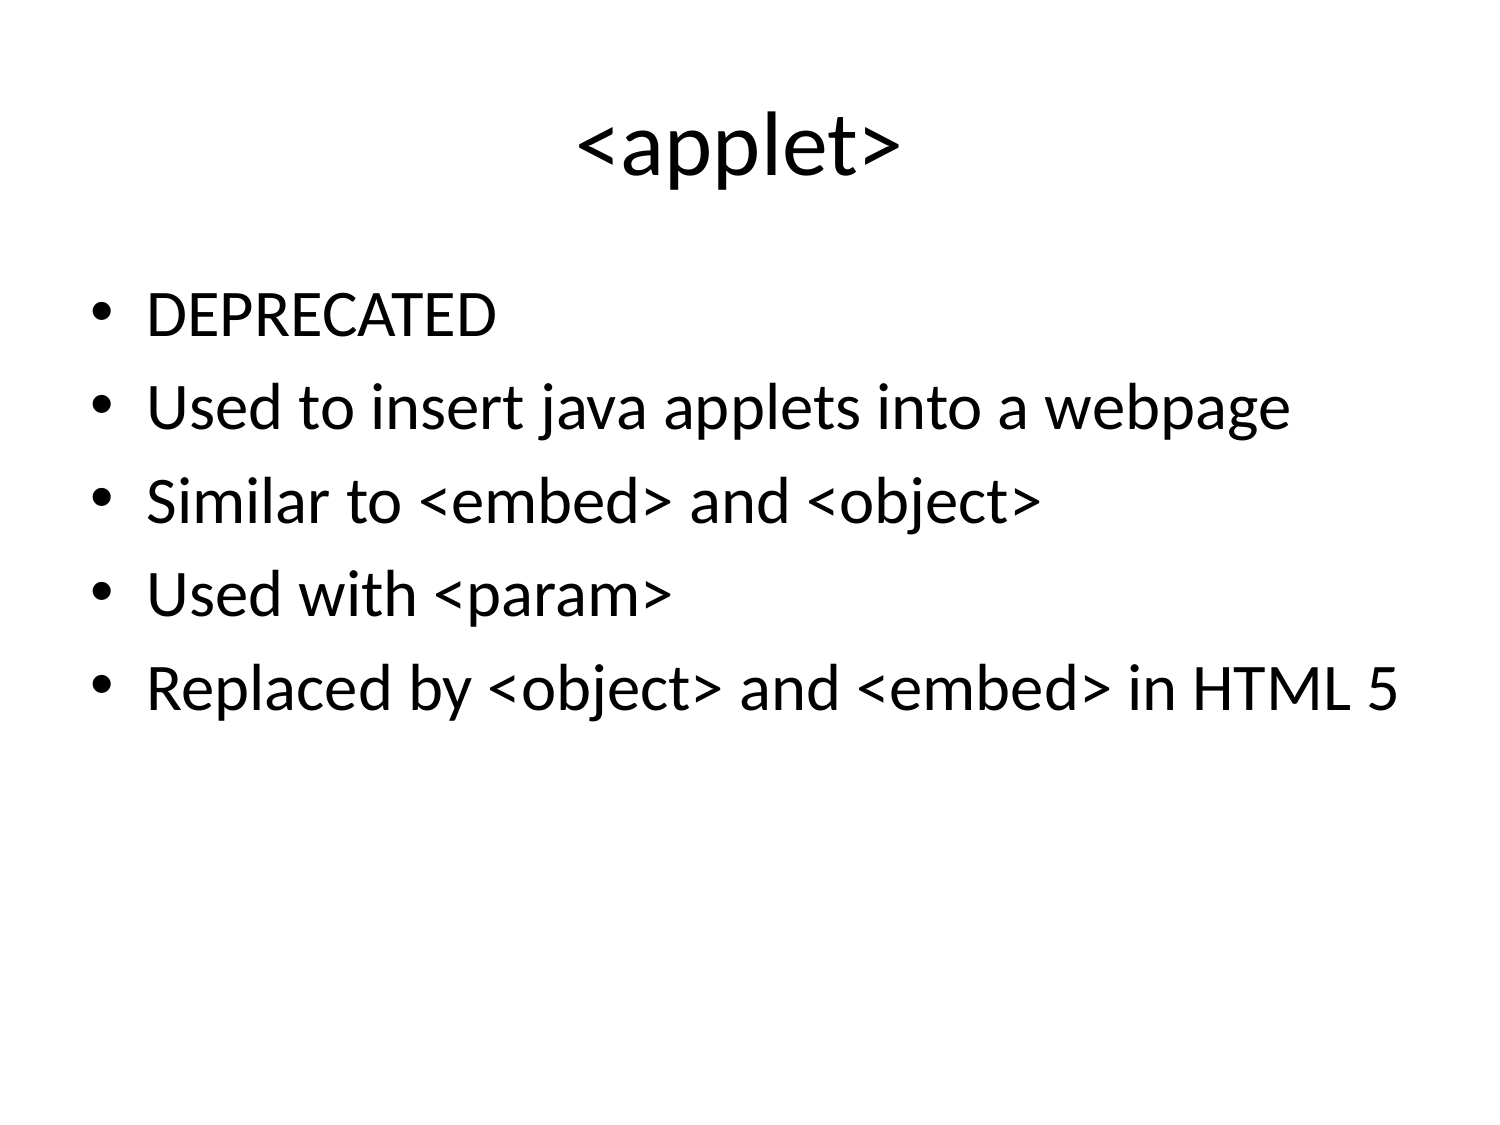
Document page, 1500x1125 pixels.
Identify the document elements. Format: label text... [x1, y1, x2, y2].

title <applet> [75, 45, 1425, 233]
list DEPRECATED Used to insert java applets into a webpage Similar to <embed> and <object> Used with <param> Replaced by <object> and <embed> in HTML 5 [75, 262, 1425, 1005]
